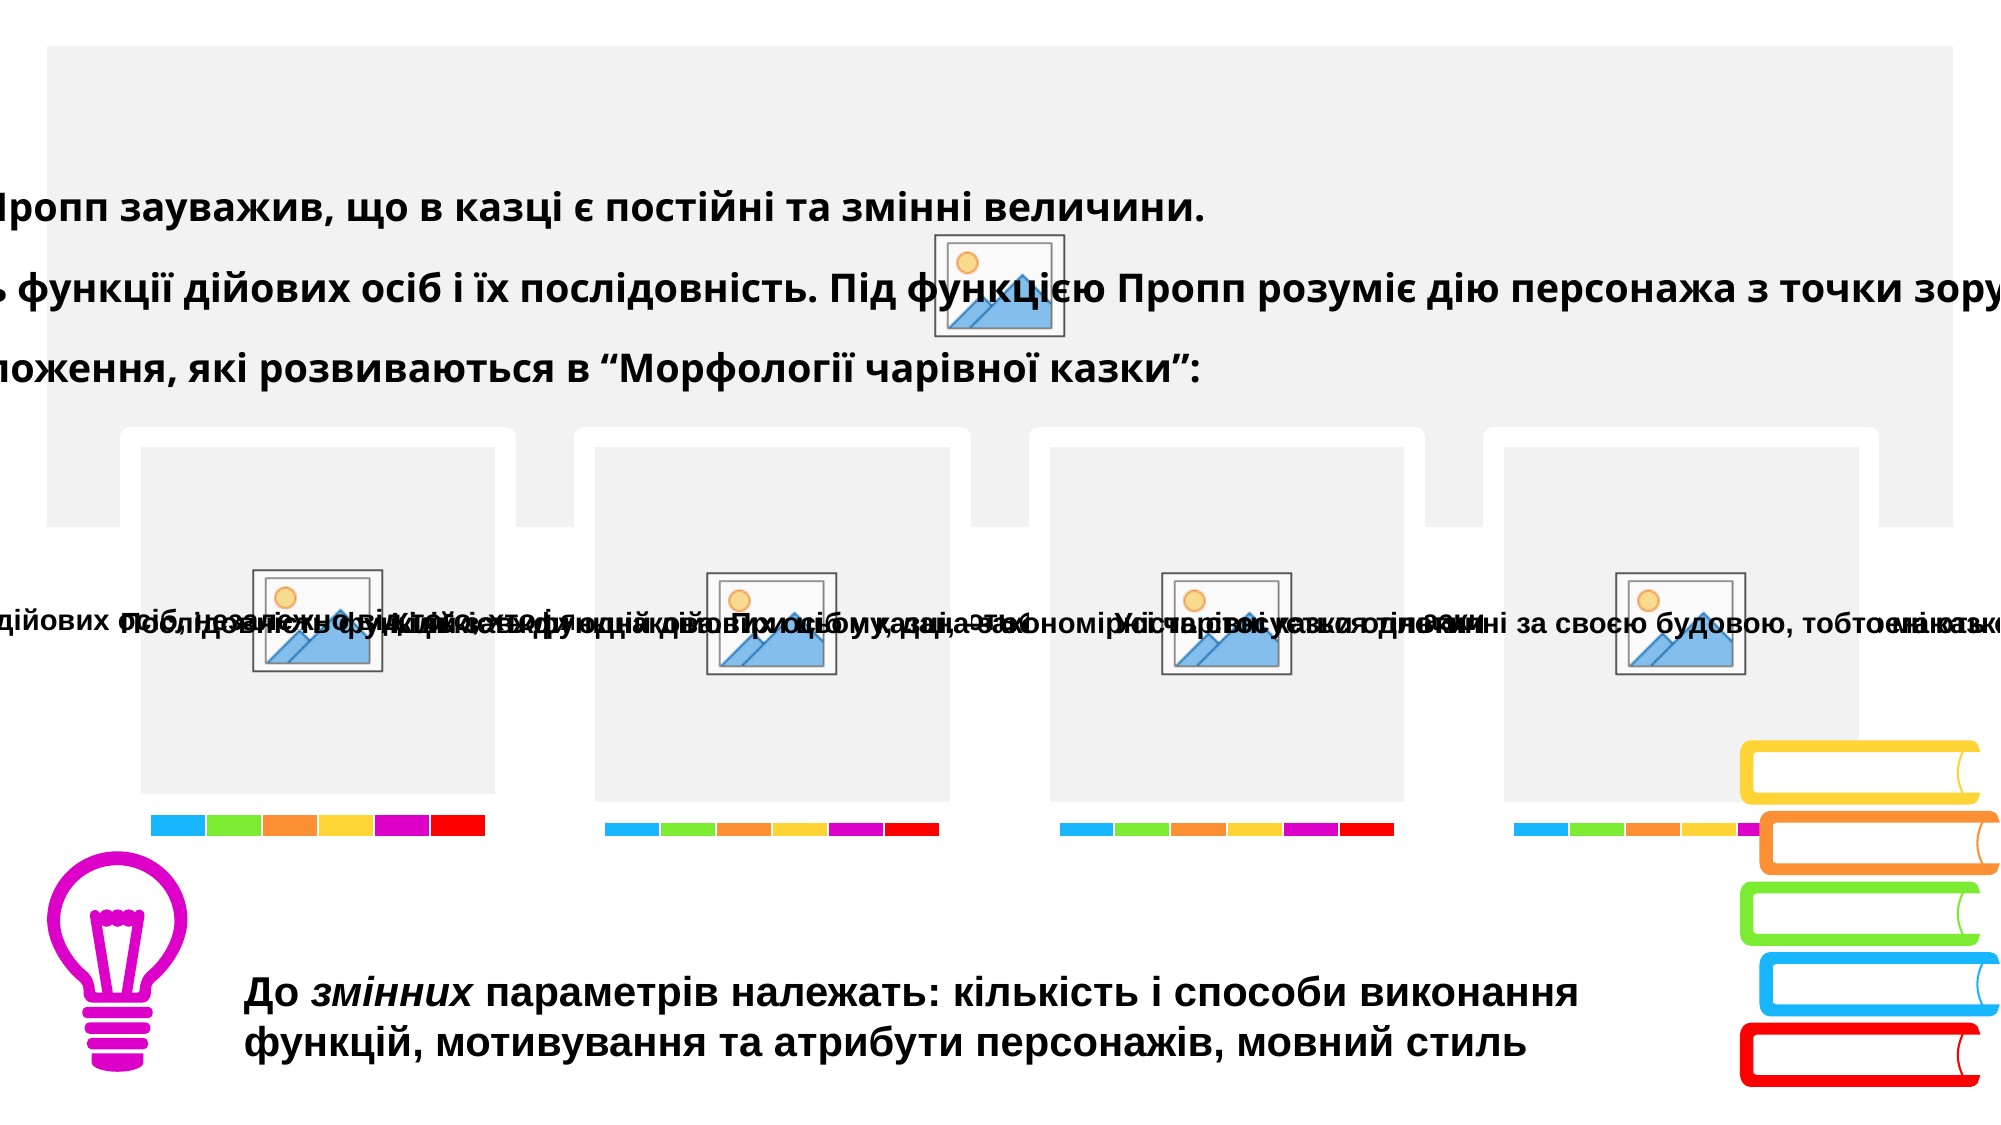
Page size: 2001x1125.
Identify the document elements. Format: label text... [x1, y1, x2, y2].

text_box До змінних параметрів належать: кількість і способи виконання функцій, мотивування та атрибути персонажів, мовний стиль [228, 899, 1710, 1104]
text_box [46, 851, 188, 1072]
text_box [1739, 740, 2000, 1088]
picture [46, 45, 1953, 802]
